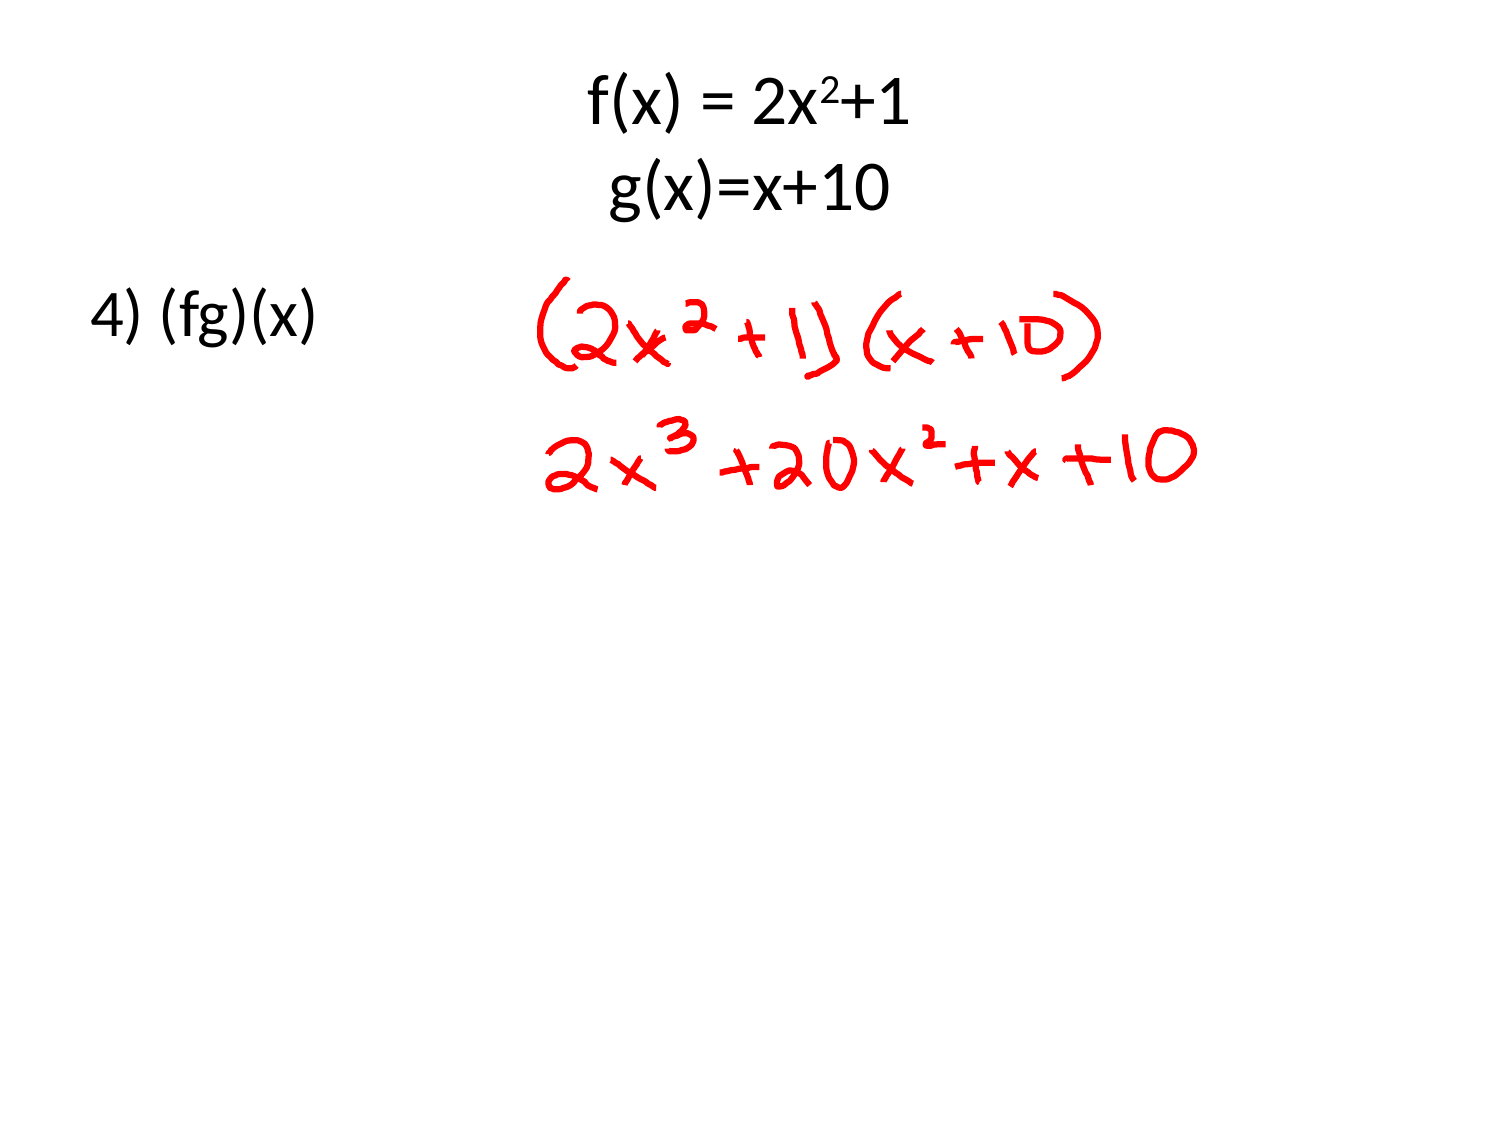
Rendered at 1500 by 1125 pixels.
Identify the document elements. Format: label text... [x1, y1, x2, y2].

list 4) (fg)(x) [75, 262, 1425, 1005]
title f(x) = 2x2+1 g(x)=x+10 [75, 45, 1425, 233]
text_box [539, 279, 1195, 490]
